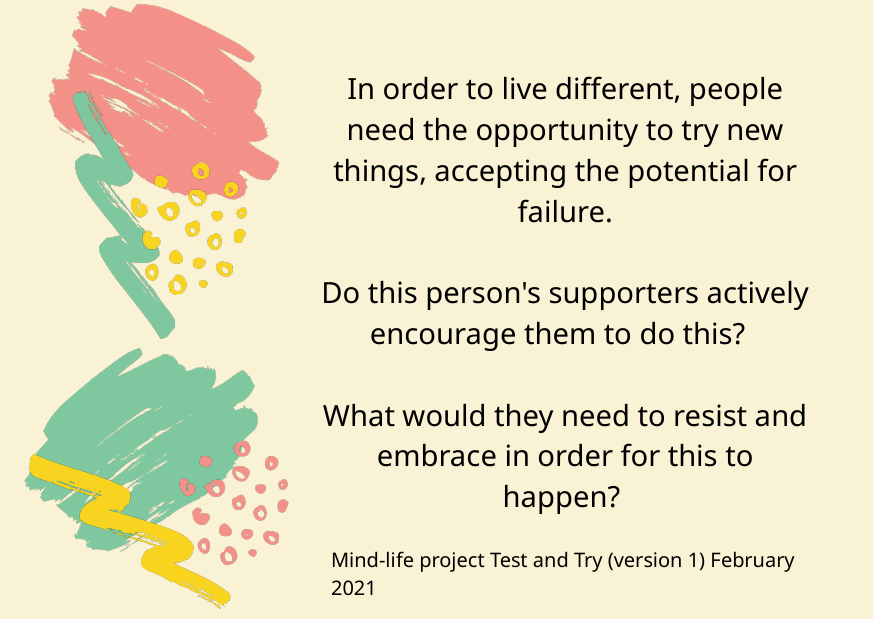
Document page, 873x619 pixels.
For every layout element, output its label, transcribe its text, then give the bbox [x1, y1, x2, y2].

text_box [0, 0, 319, 619]
text_box Mind-life project Test and Try (version 1) February 2021 [331, 543, 812, 600]
text_box In order to live different, people need the opportunity to try new things, accepting the potential for failure. Do this person's supporters actively encourage them to do this? What would they need to resist and embrace in order for this to happen? [323, 64, 812, 514]
